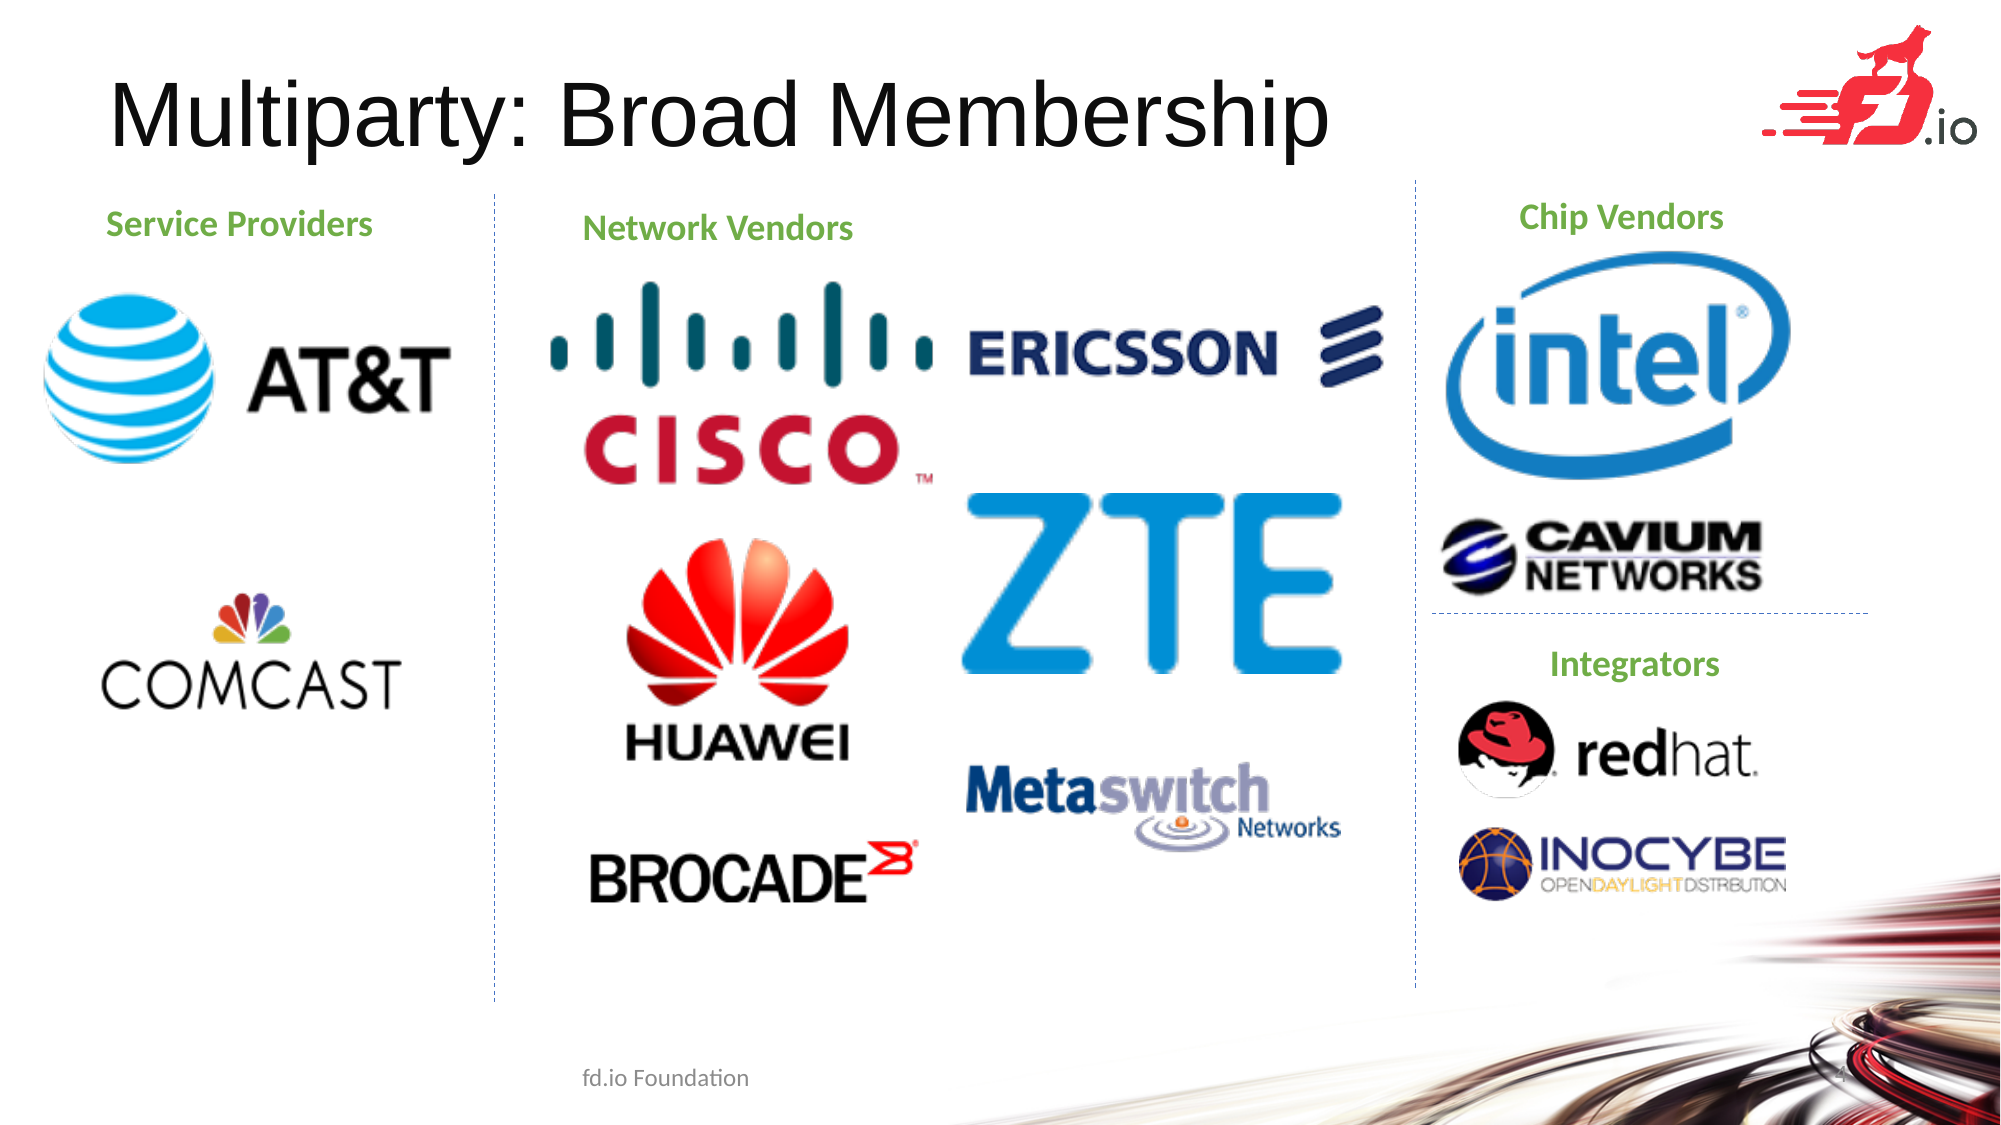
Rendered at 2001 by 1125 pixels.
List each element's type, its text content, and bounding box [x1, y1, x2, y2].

text_box Network Vendors [567, 195, 869, 247]
text_box Chip Vendors [1504, 184, 1740, 231]
footer fd.io Foundation [281, 1046, 1051, 1107]
slide_number 4 [1764, 1042, 1863, 1103]
picture [0, 0, 2001, 1125]
title Multiparty: Broad Membership [93, 23, 1954, 211]
text_box Service Providers [91, 191, 389, 247]
